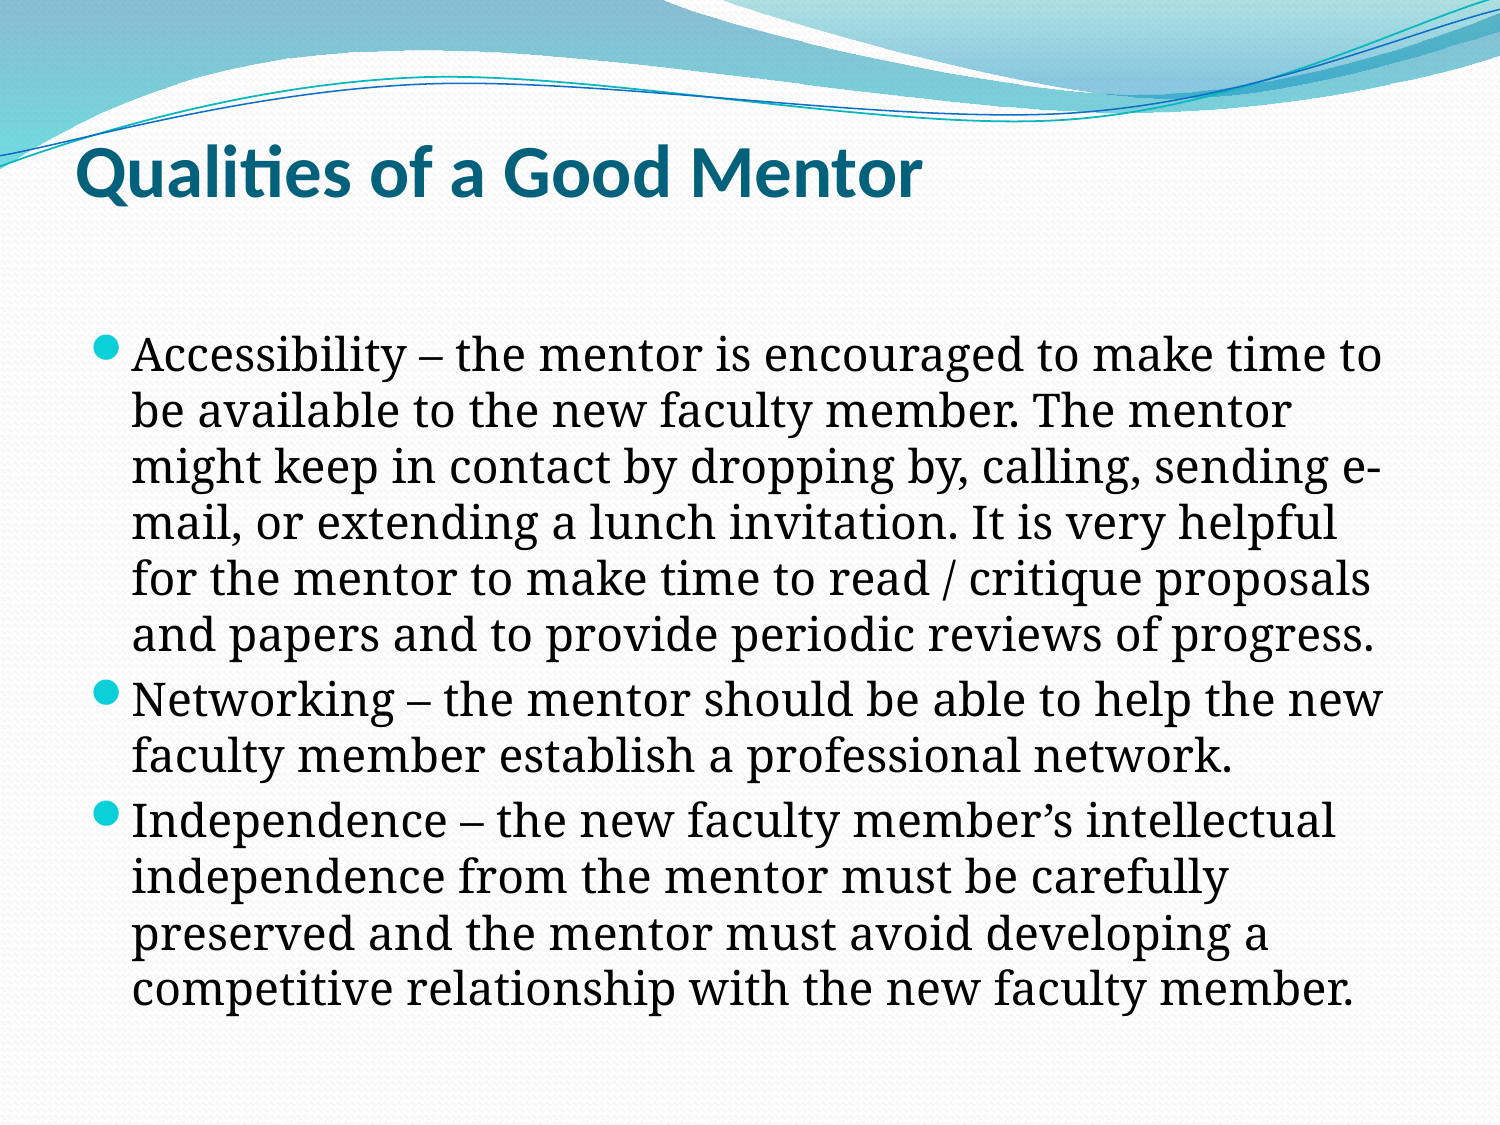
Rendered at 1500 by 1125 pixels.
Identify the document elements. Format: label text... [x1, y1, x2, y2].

title Qualities of a Good Mentor [75, 115, 1425, 303]
list Accessibility – the mentor is encouraged to make time to be available to the new faculty member. The mentor might keep in contact by dropping by, calling, sending e-mail, or extending a lunch invitation. It is very helpful for the mentor to make time to read / critique proposals and papers and to provide periodic reviews of progress. Networking – the mentor should be able to help the new faculty member establish a professional network. Independence – the new faculty member’s intellectual independence from the mentor must be carefully preserved and the mentor must avoid developing a competitive relationship with the new faculty member. [75, 317, 1425, 1038]
